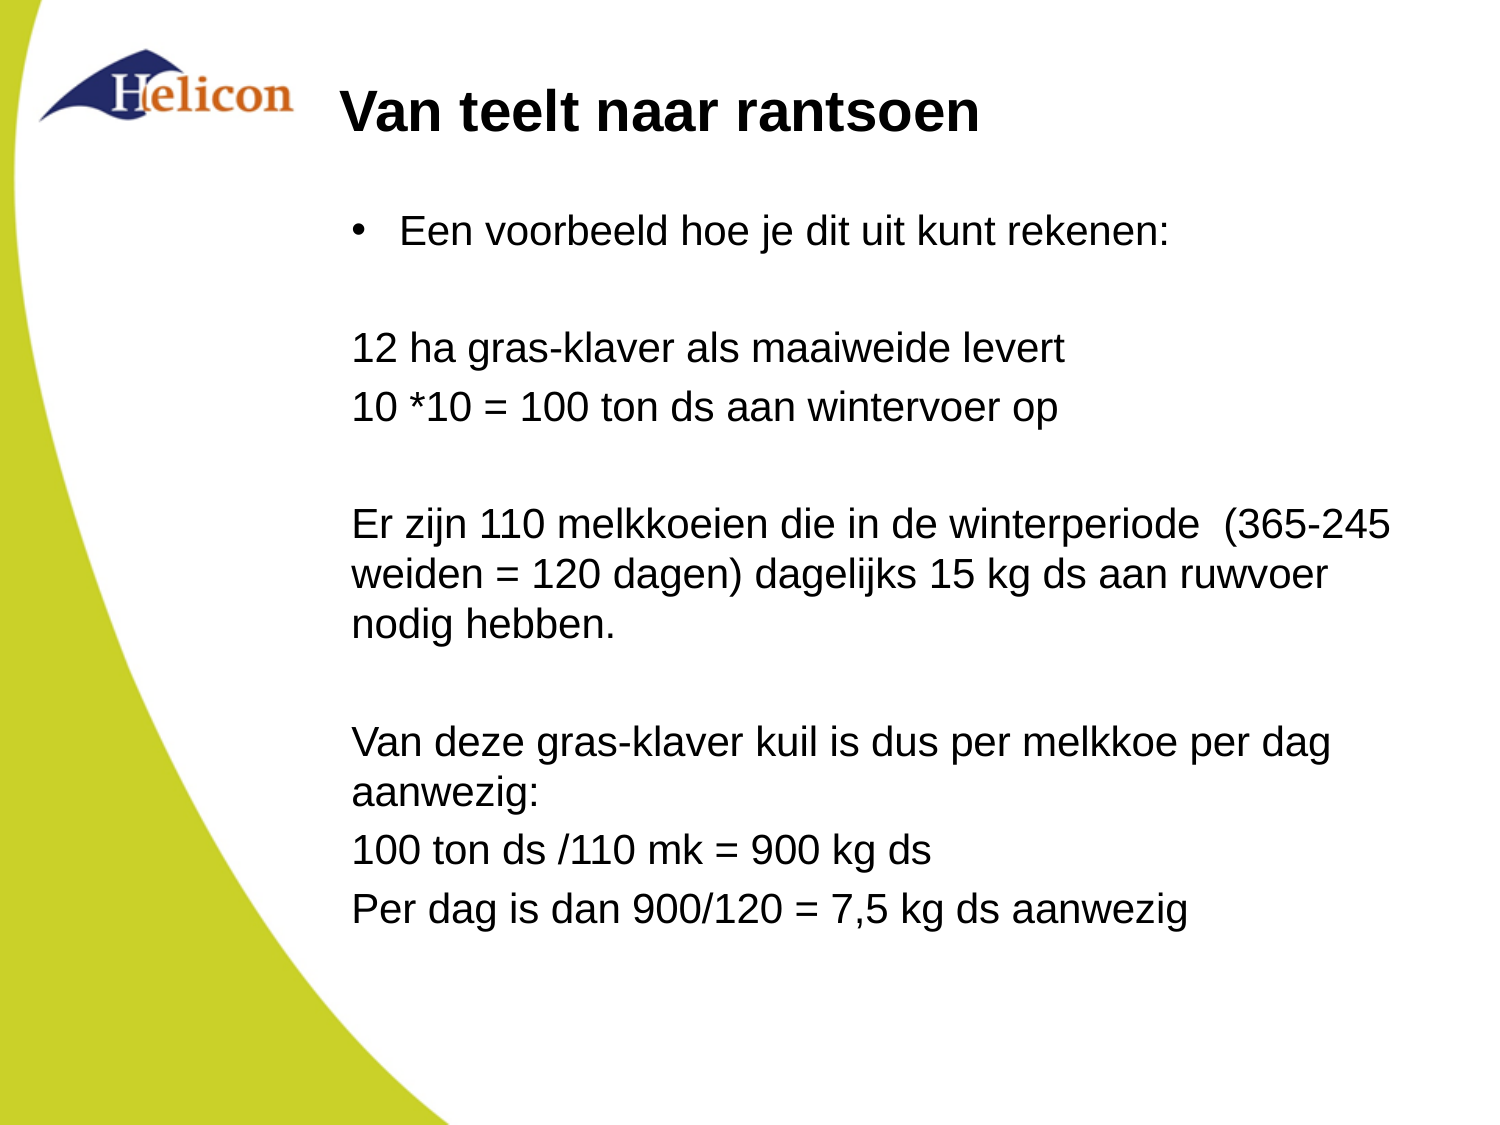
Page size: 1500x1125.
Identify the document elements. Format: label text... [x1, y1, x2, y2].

list Een voorbeeld hoe je dit uit kunt rekenen: 12 ha gras-klaver als maaiweide levert 10 *10 = 100 ton ds aan wintervoer op Er zijn 110 melkkoeien die in de winterperiode (365-245 weiden = 120 dagen) dagelijks 15 kg ds aan ruwvoer nodig hebben. Van deze gras-klaver kuil is dus per melkkoe per dag aanwezig: 100 ton ds /110 mk = 900 kg ds Per dag is dan 900/120 = 7,5 kg ds aanwezig [336, 196, 1425, 1005]
picture [0, 0, 1500, 1125]
title Van teelt naar rantsoen [324, 54, 1415, 161]
